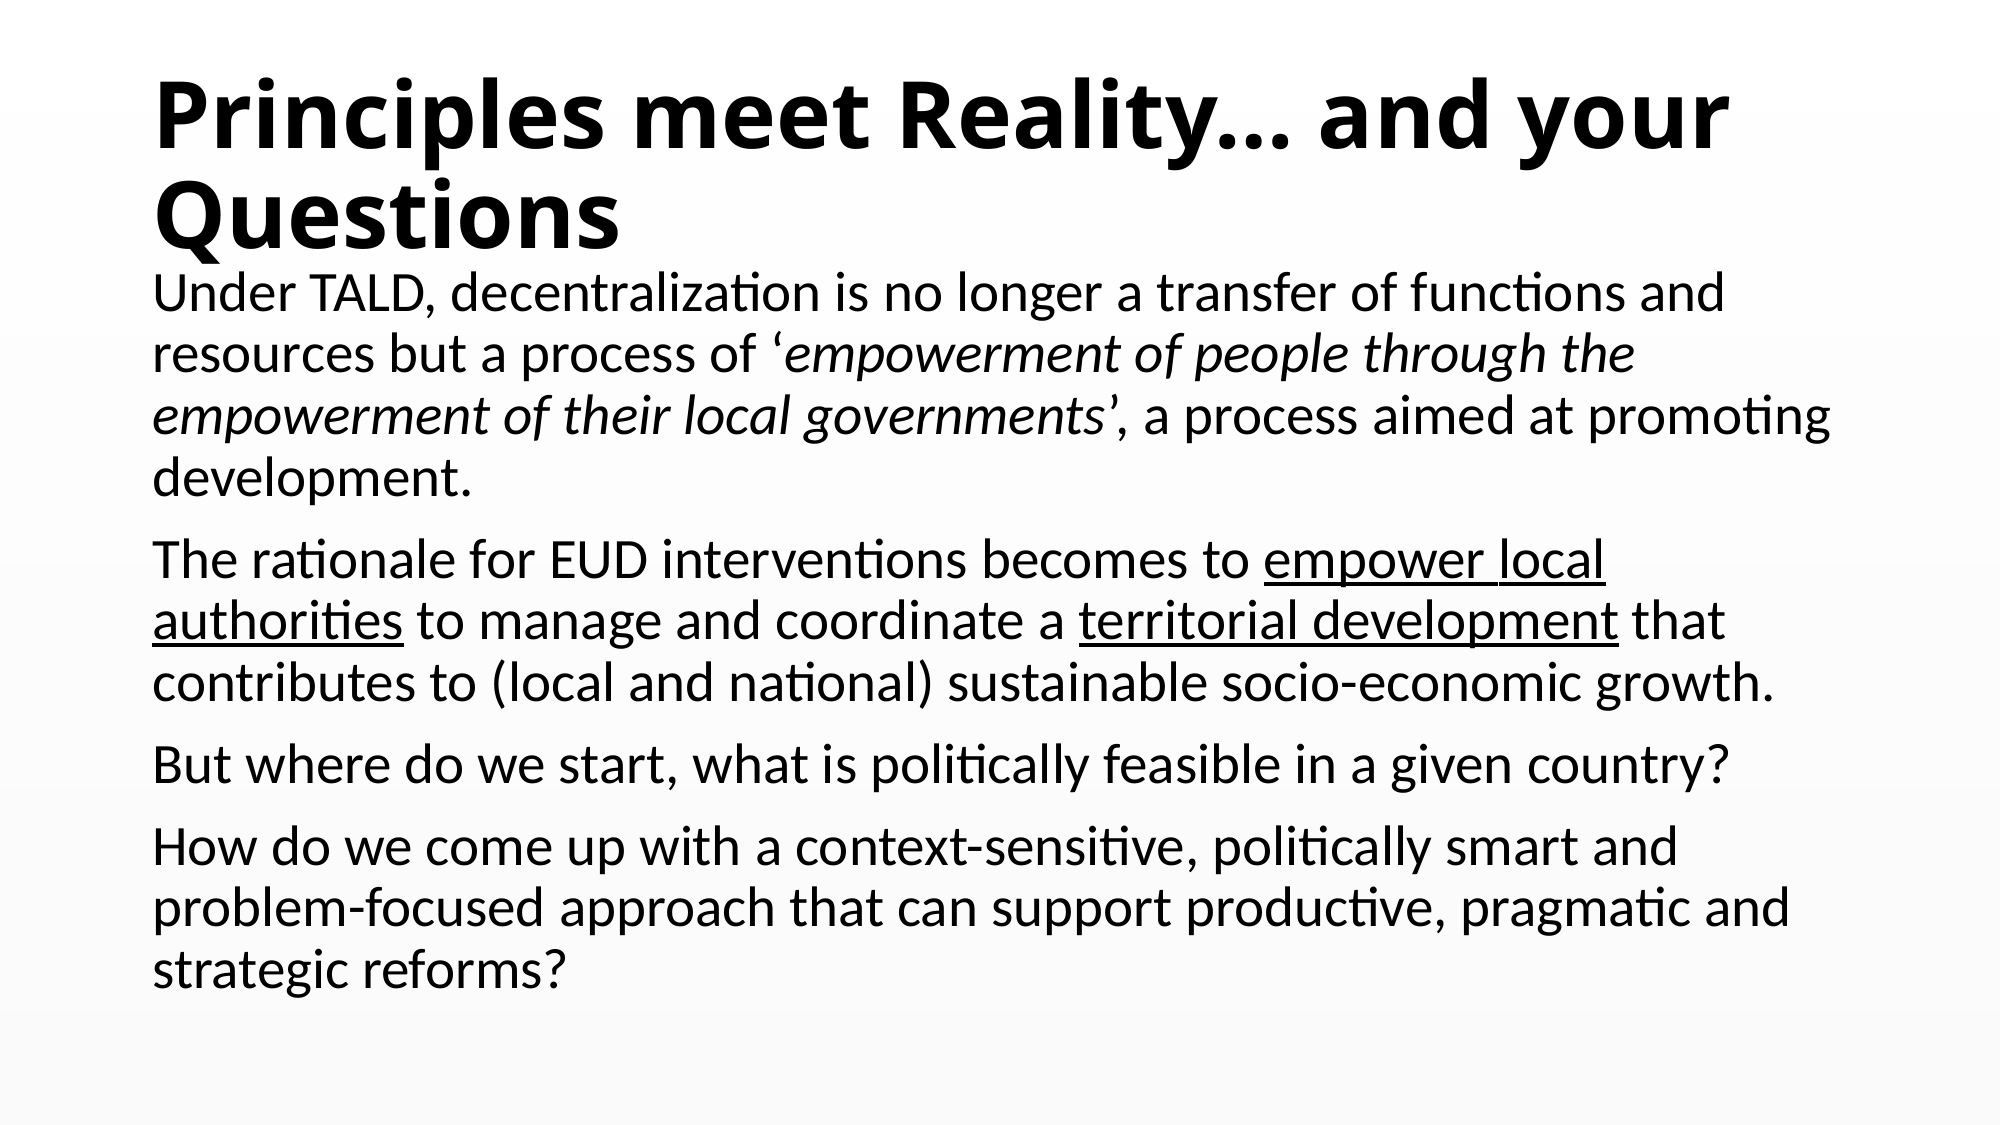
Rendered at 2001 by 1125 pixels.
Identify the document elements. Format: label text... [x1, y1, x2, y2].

list Under TALD, decentralization is no longer a transfer of functions and resources but a process of ‘empowerment of people through the empowerment of their local governments’, a process aimed at promoting development. The rationale for EUD interventions becomes to empower local authorities to manage and coordinate a territorial development that contributes to (local and national) sustainable socio-economic growth. But where do we start, what is politically feasible in a given country? How do we come up with a context-sensitive, politically smart and problem-focused approach that can support productive, pragmatic and strategic reforms? [137, 254, 1863, 1014]
title Principles meet Reality… and your Questions [137, 59, 1863, 254]
